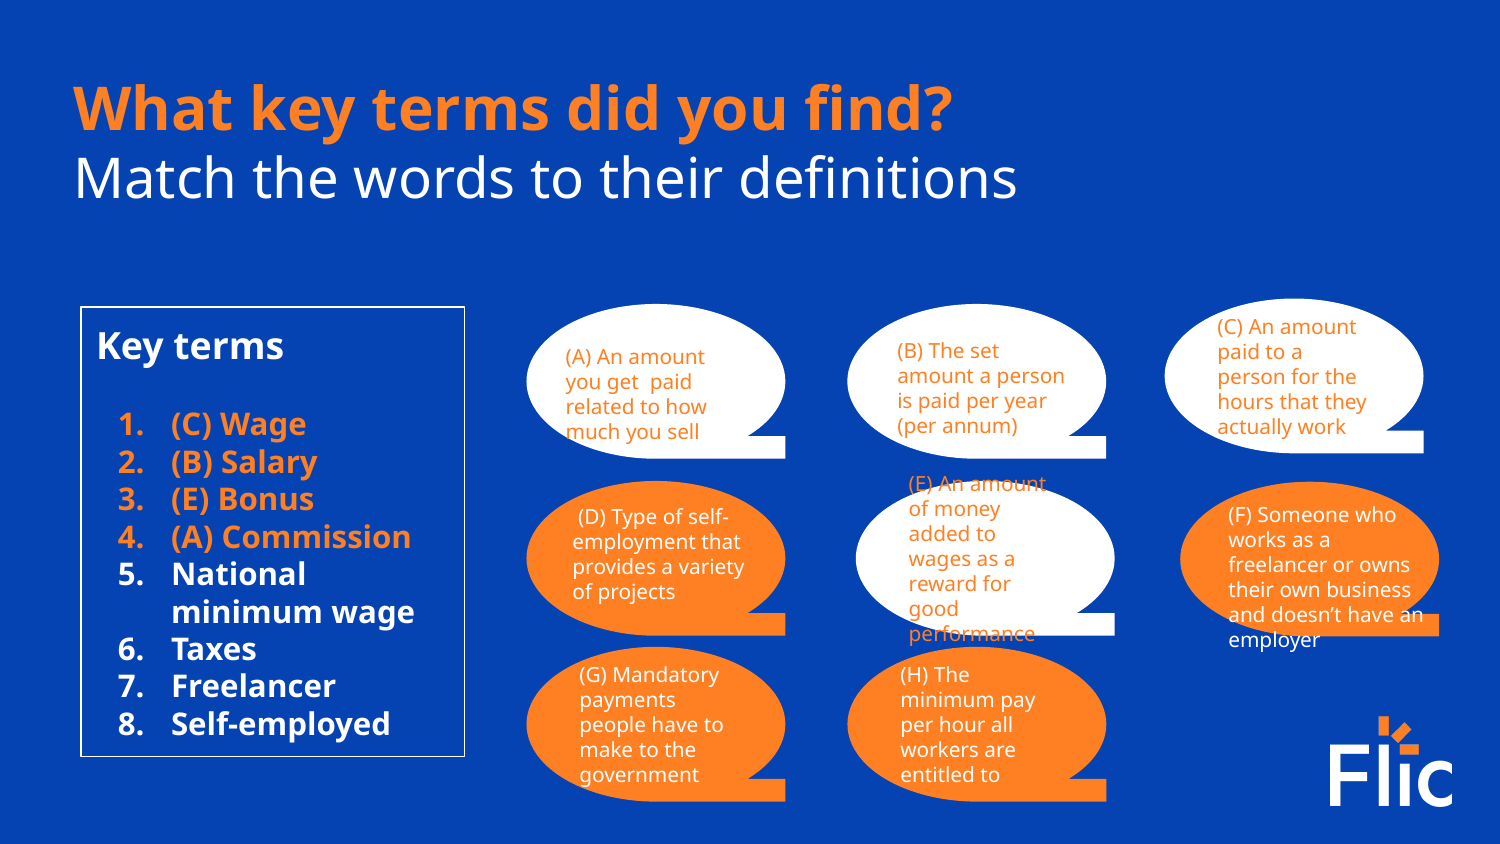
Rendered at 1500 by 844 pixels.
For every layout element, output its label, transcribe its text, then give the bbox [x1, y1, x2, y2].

text_box Key terms (C) Wage (B) Salary (E) Bonus (A) Commission National minimum wage Taxes Freelancer Self-employed [81, 307, 465, 757]
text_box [526, 298, 1449, 802]
picture [1330, 716, 1452, 807]
text_box What key terms did you find? Match the words to their definitions [73, 70, 1265, 225]
